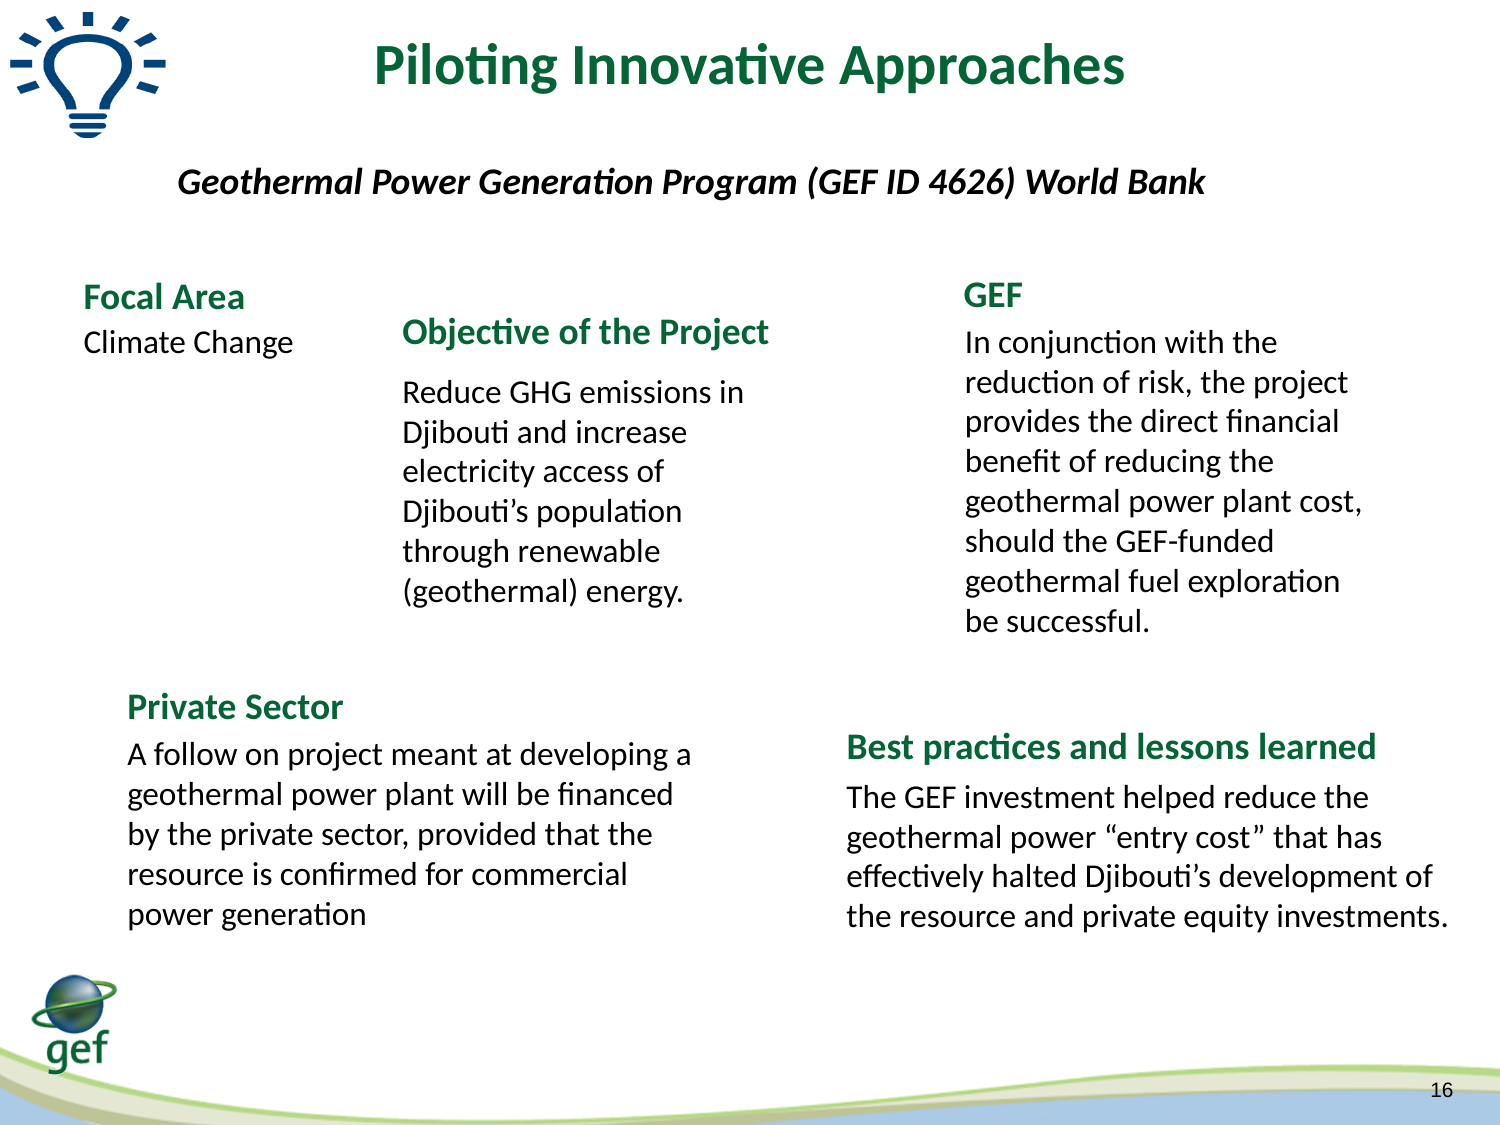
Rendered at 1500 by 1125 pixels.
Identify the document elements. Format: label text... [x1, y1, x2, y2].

text_box A follow on project meant at developing a geothermal power plant will be financed by the private sector, provided that the resource is confirmed for commercial power generation [112, 724, 725, 940]
text_box Objective of the Project [387, 299, 800, 360]
text_box Geothermal Power Generation Program (GEF ID 4626) World Bank [162, 149, 1500, 210]
text_box Climate Change [68, 312, 369, 368]
picture [0, 12, 176, 139]
text_box In conjunction with the reduction of risk, the project provides the direct financial benefit of reducing the geothermal power plant cost, should the GEF-funded geothermal fuel exploration be successful. [950, 312, 1392, 647]
text_box Best practices and lessons learned [831, 714, 1407, 767]
text_box Private Sector [112, 674, 450, 724]
picture [0, 922, 1500, 1125]
text_box Reduce GHG emissions in Djibouti and increase electricity access of Djibouti’s population through renewable (geothermal) energy. [387, 362, 763, 617]
text_box Focal Area [68, 264, 307, 312]
text_box The GEF investment helped reduce the geothermal power “entry cost” that has effectively halted Djibouti’s development of the resource and private equity investments. [831, 767, 1475, 1022]
text_box GEF [948, 262, 1187, 323]
text_box Piloting Innovative Approaches [179, 26, 1392, 97]
